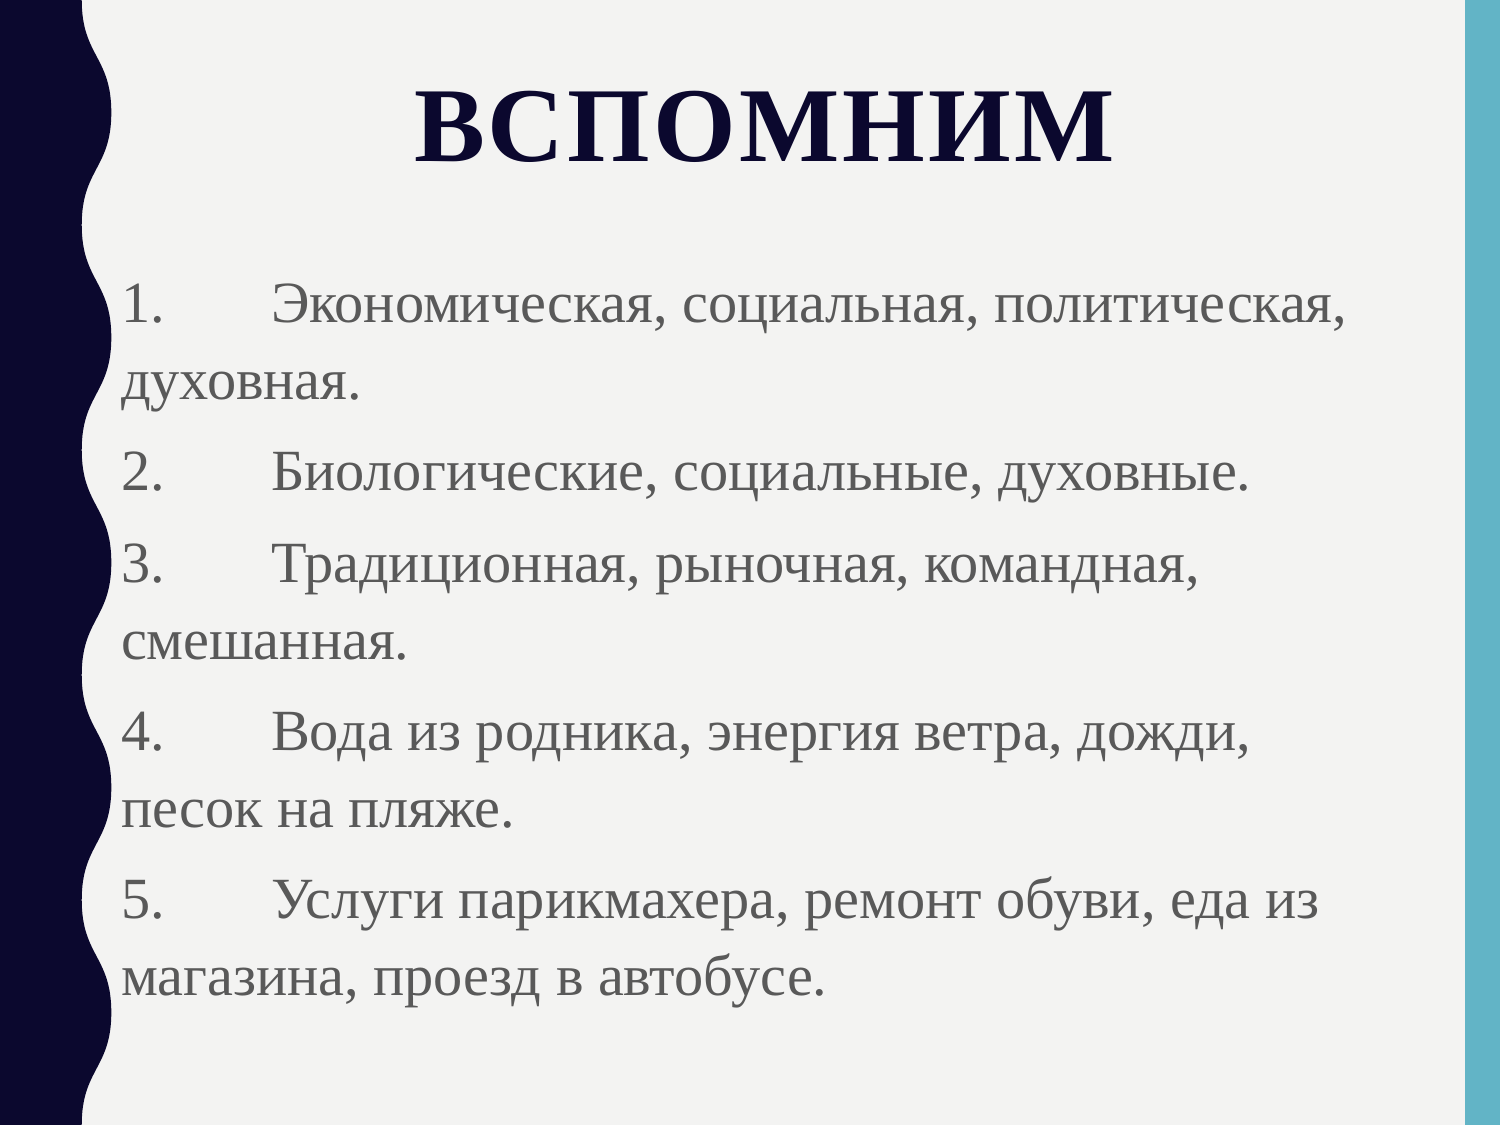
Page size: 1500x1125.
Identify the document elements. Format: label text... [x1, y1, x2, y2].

title Вспомним [154, 62, 1407, 249]
list 1. Экономическая, социальная, политическая, духовная. 2. Биологические, социальные, духовные. 3. Традиционная, рыночная, командная, смешанная. 4. Вода из родника, энергия ветра, дожди, песок на пляже. 5. Услуги парикмахера, ремонт обуви, еда из магазина, проезд в автобусе. [106, 249, 1407, 1048]
